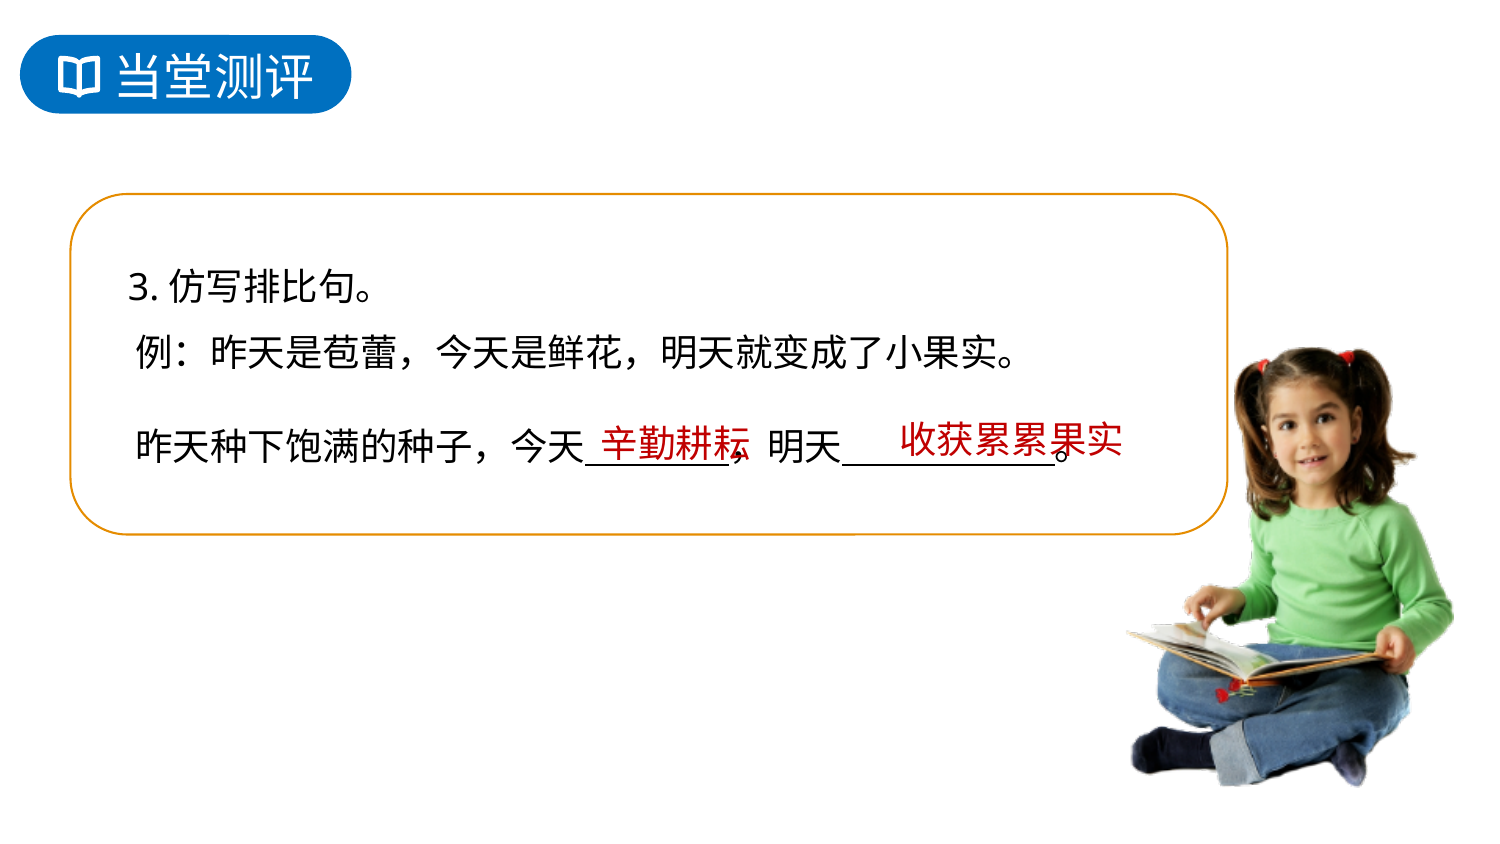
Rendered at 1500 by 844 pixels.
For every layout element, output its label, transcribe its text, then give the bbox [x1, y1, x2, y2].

text_box 昨天种下饱满的种子，今天 ，明天 。 [123, 395, 1125, 474]
text_box 收获累累果实 [845, 388, 1125, 467]
text_box 辛勤耕耘 [546, 391, 846, 471]
picture [1125, 346, 1454, 788]
text_box [69, 192, 1229, 536]
text_box 当堂测评 [102, 40, 333, 112]
